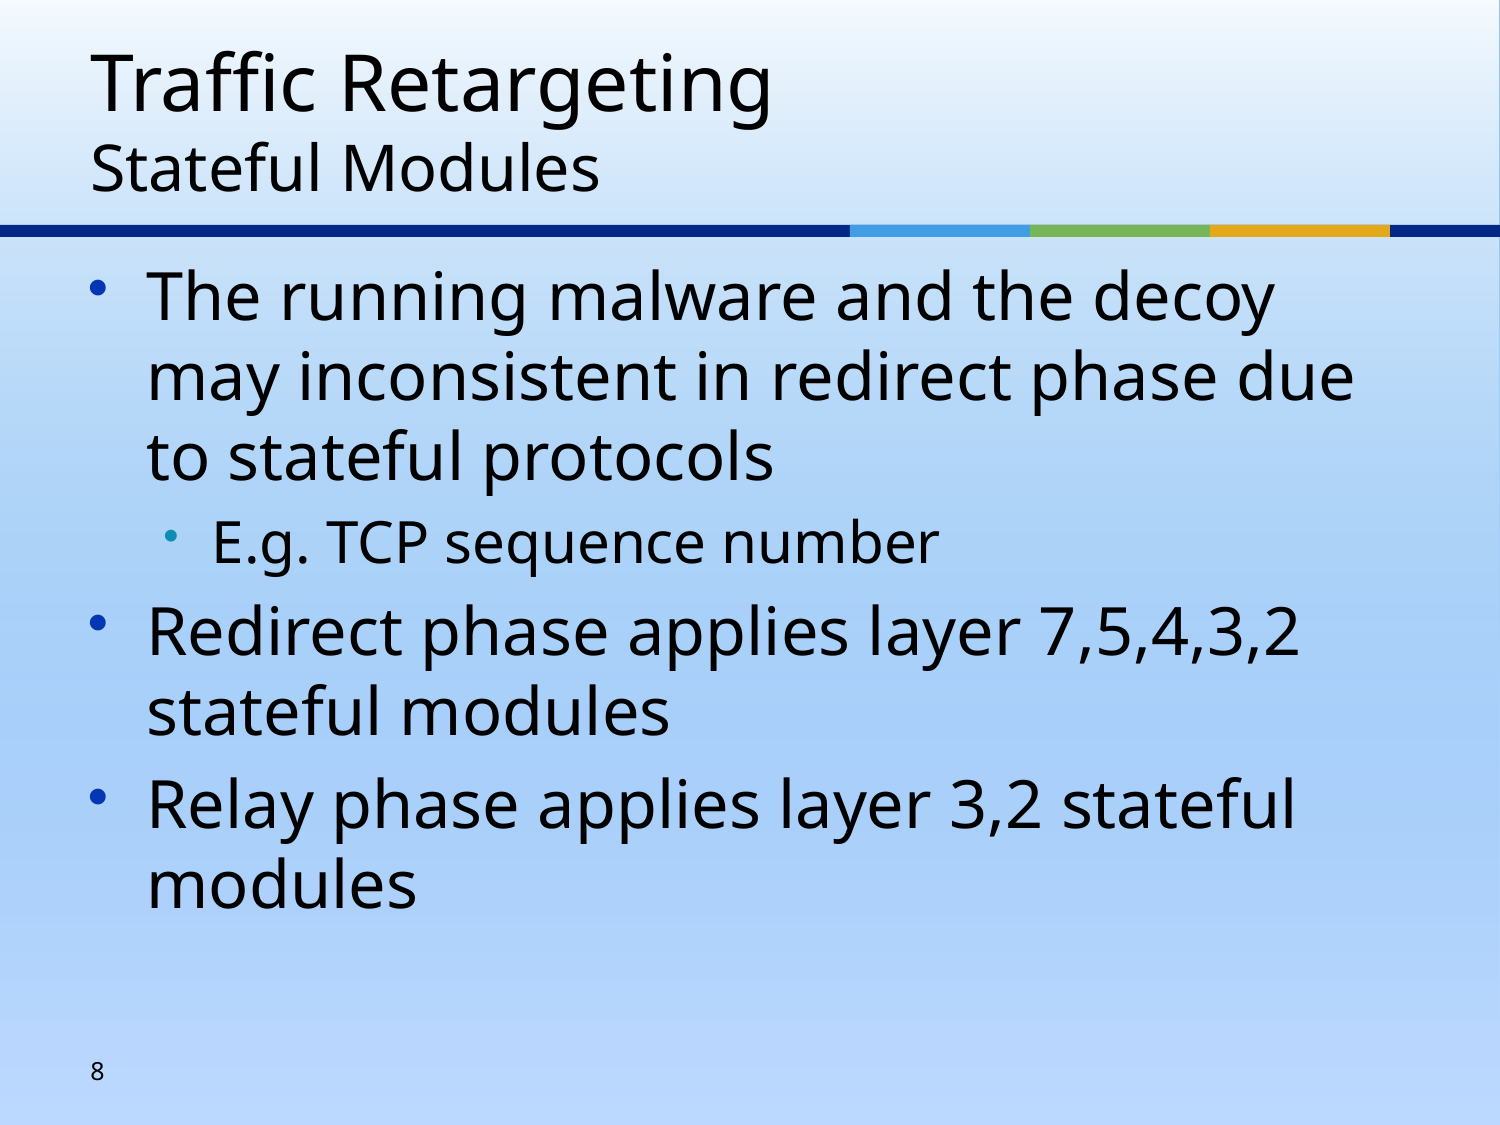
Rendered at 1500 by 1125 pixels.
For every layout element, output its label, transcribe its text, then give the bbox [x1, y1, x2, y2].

title Traffic Retargeting Stateful Modules [75, 24, 1425, 213]
list The running malware and the decoy may inconsistent in redirect phase due to stateful protocols E.g. TCP sequence number Redirect phase applies layer 7,5,4,3,2 stateful modules Relay phase applies layer 3,2 stateful modules [75, 246, 1425, 1005]
slide_number 8 [75, 1042, 426, 1103]
